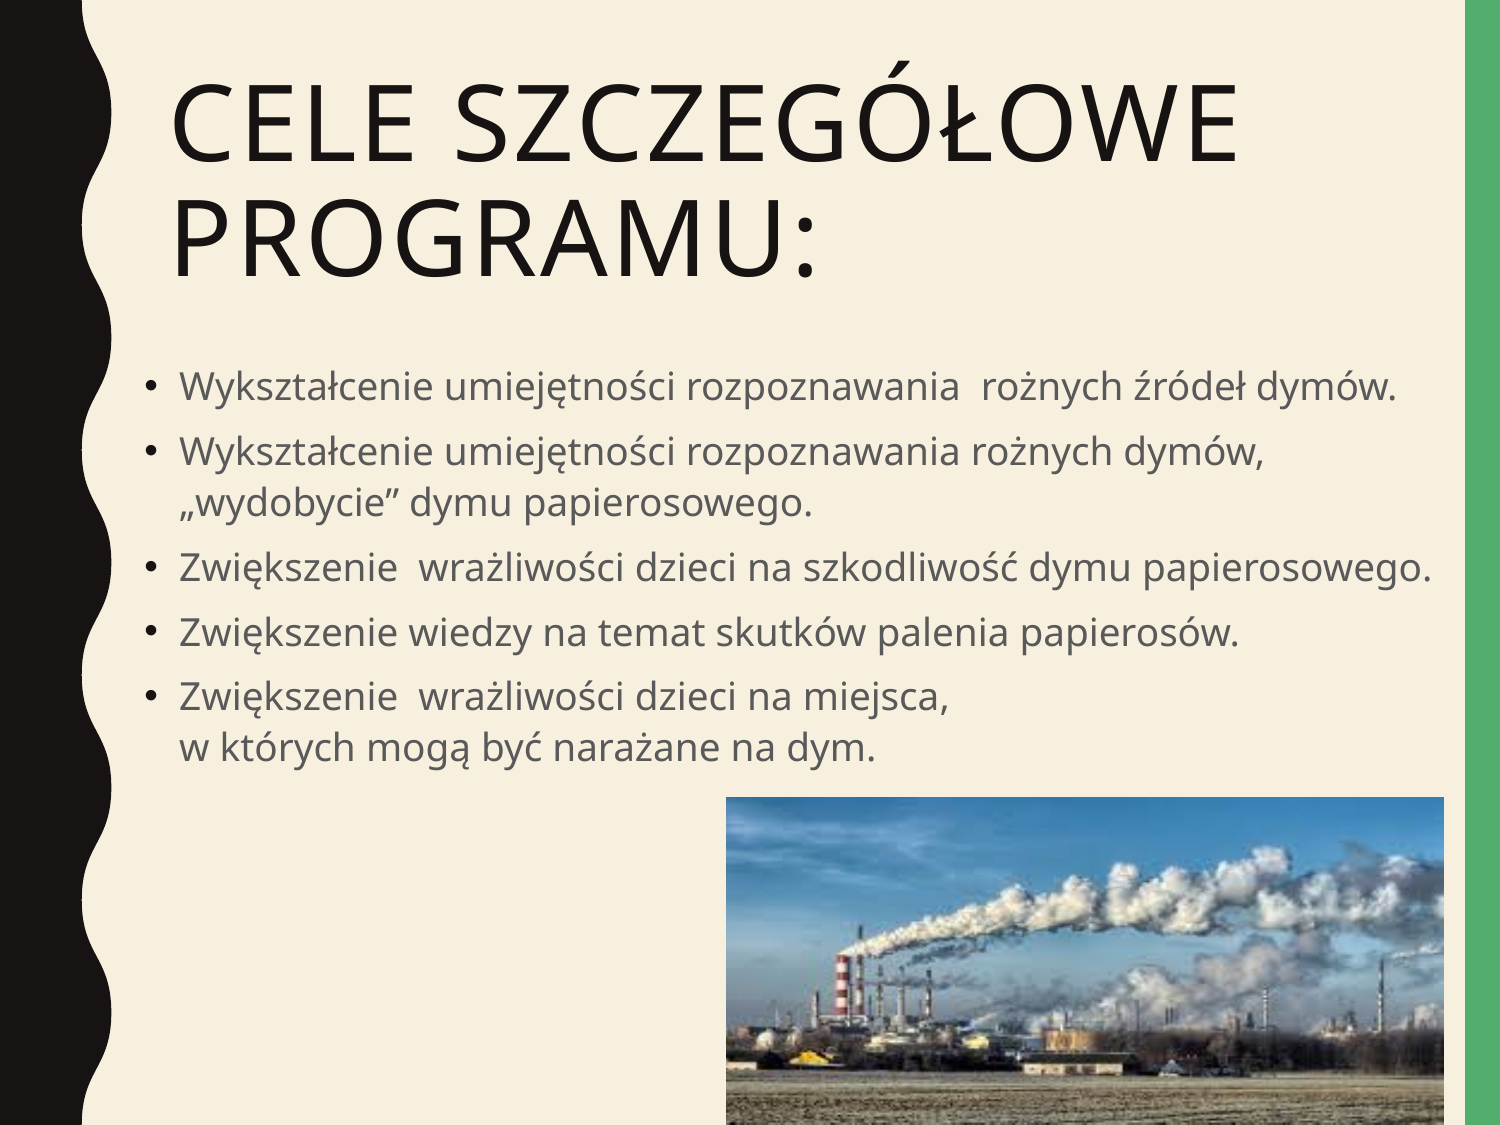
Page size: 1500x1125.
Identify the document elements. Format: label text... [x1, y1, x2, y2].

picture [726, 797, 1444, 1125]
title Cele szczegółowe programu: [154, 62, 1407, 308]
list Wykształcenie umiejętności rozpoznawania rożnych źródeł dymów. Wykształcenie umiejętności rozpoznawania rożnych dymów, „wydobycie” dymu papierosowego. Zwiększenie wrażliwości dzieci na szkodliwość dymu papierosowego. Zwiększenie wiedzy na temat skutków palenia papierosów. Zwiększenie wrażliwości dzieci na miejsca, w których mogą być narażane na dym. [129, 349, 1500, 853]
